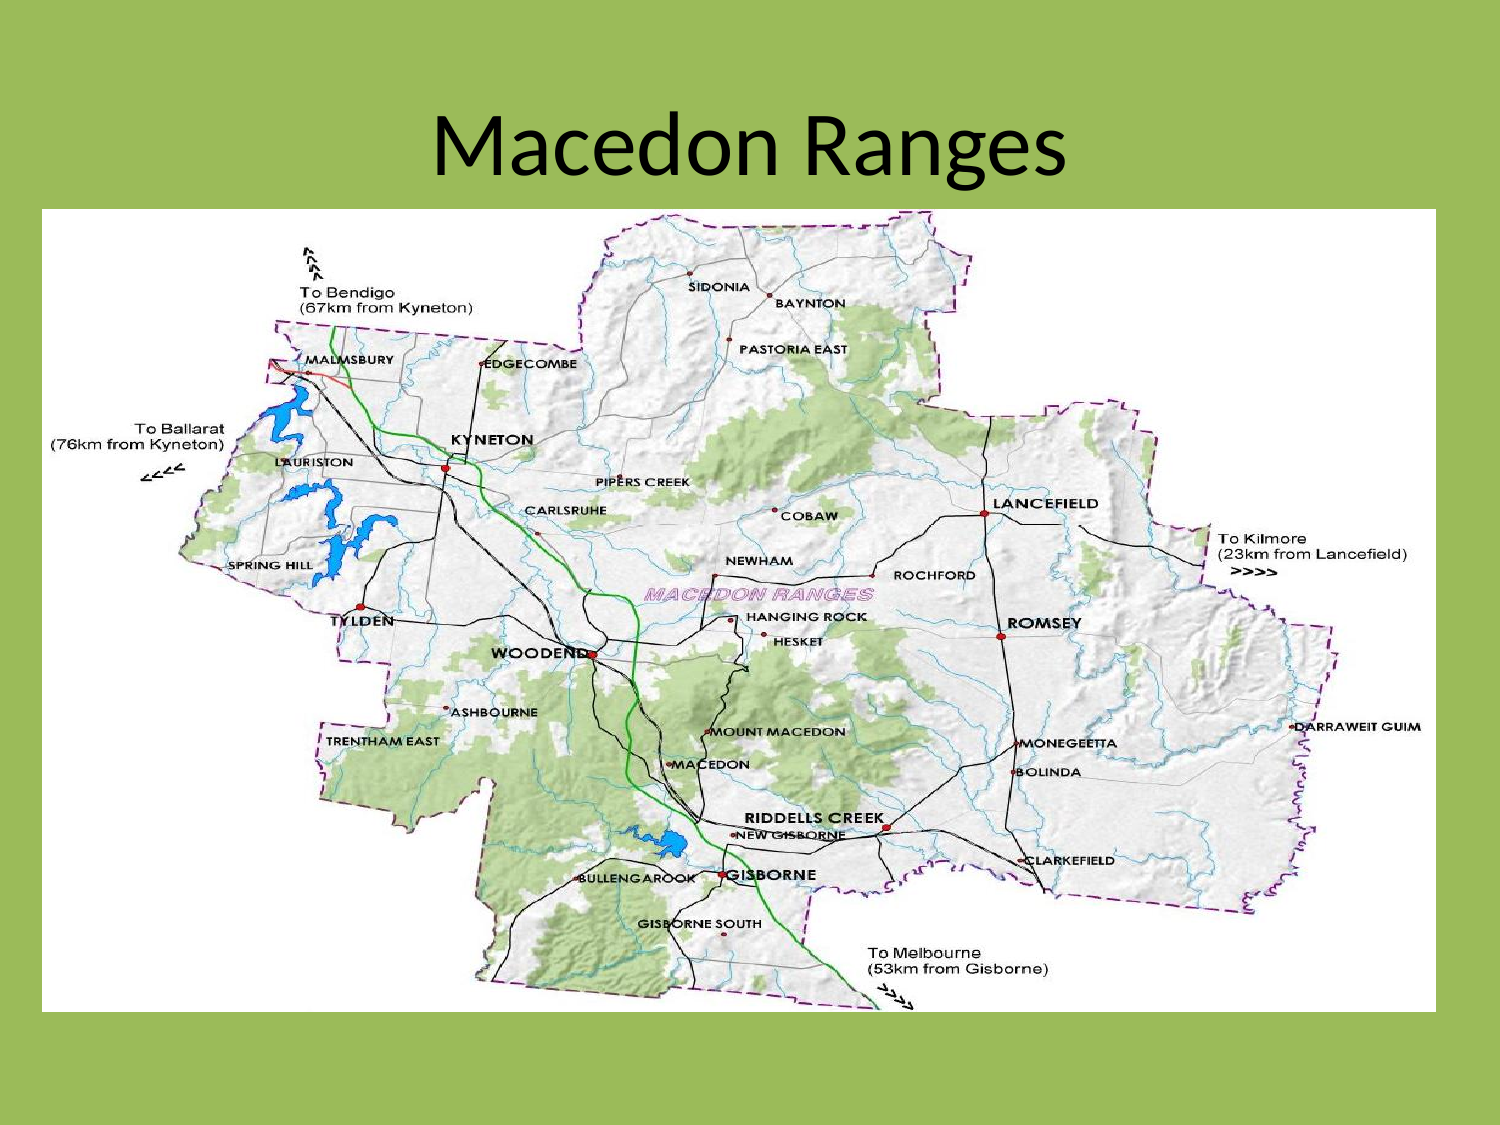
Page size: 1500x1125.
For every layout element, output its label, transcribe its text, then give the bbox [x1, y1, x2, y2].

title Macedon Ranges [75, 45, 1425, 207]
picture [42, 208, 1436, 1012]
